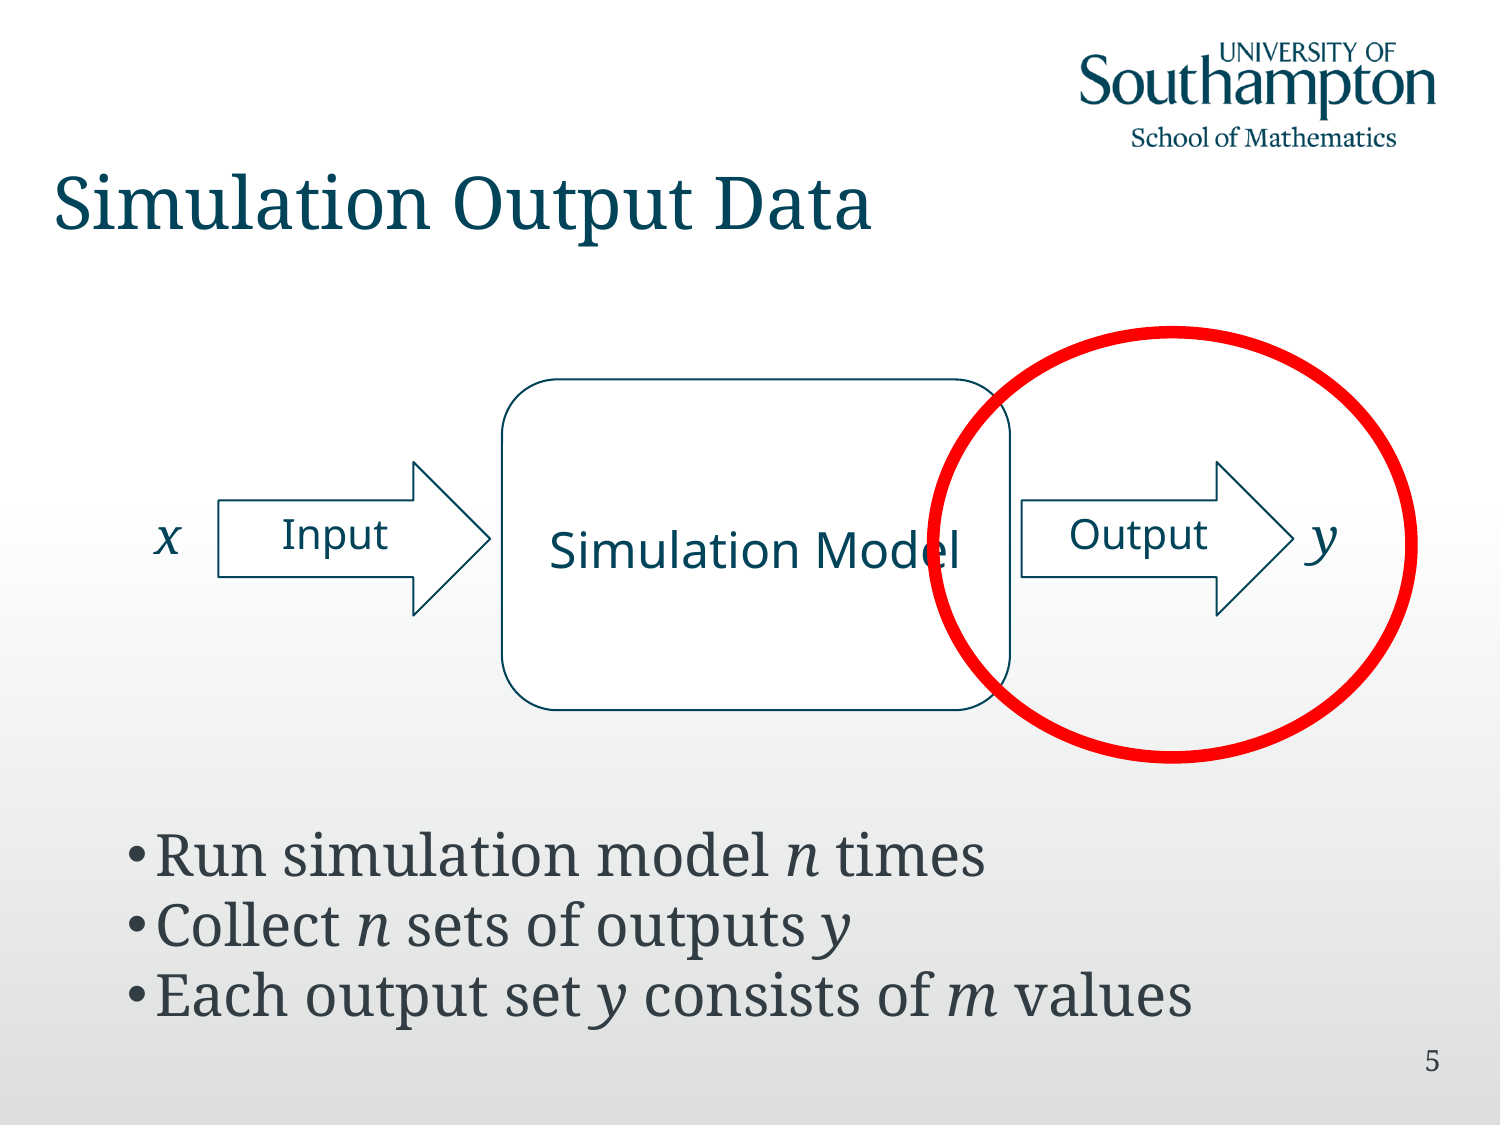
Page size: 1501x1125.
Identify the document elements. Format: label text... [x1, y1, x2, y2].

picture [1080, 42, 1436, 147]
text_box x [139, 496, 197, 572]
text_box Run simulation model n times Collect n sets of outputs y Each output set y consists of m values [112, 810, 1435, 1036]
title Simulation Output Data [53, 148, 1448, 256]
text_box [933, 332, 1412, 758]
slide_number 5 [1128, 1034, 1441, 1110]
text_box Simulation Model [501, 379, 997, 711]
text_box y [1297, 496, 1354, 572]
text_box Input [218, 462, 491, 616]
picture [1296, 42, 1301, 51]
